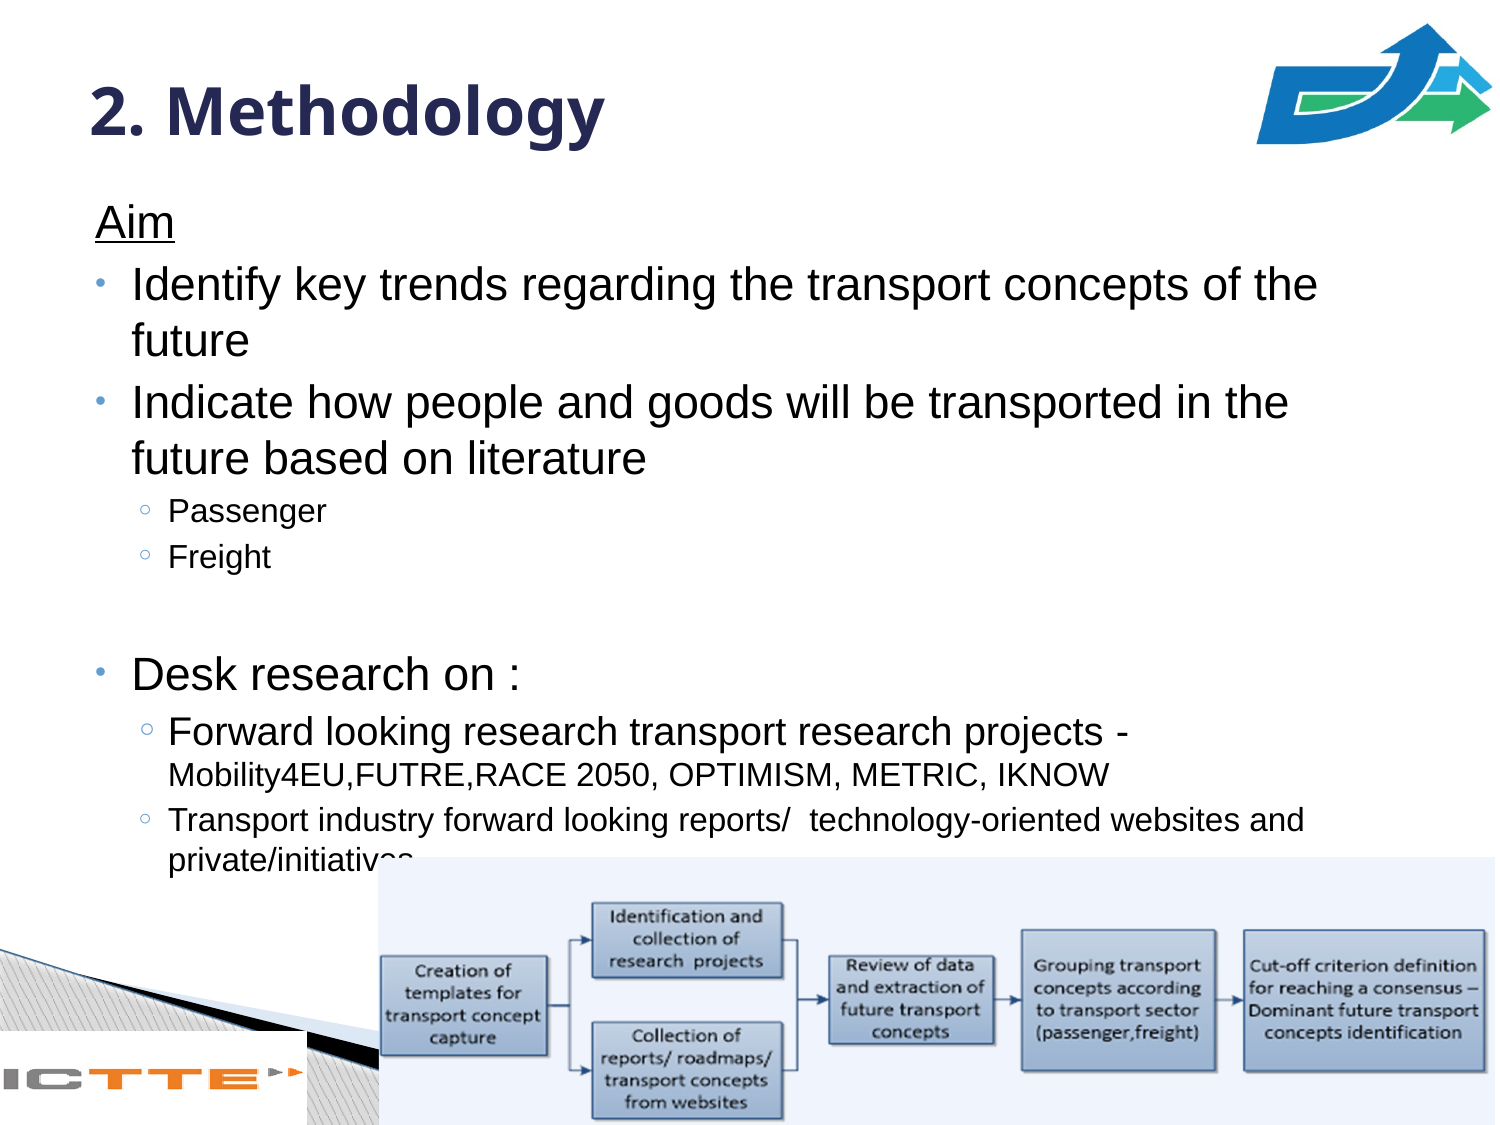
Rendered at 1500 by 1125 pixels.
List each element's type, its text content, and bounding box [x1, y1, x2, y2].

picture [378, 857, 1495, 1125]
title 2. Methodology [75, 45, 1199, 173]
list Aim Identify key trends regarding the transport concepts of the future Indicate how people and goods will be transported in the future based on literature Passenger Freight Desk research on : Forward looking research transport research projects -Mobility4EU,FUTRE,RACE 2050, OPTIMISM, METRIC, IKNOW Transport industry forward looking reports/ technology-oriented websites and private/initiatives [64, 184, 1341, 894]
picture [0, 1031, 307, 1125]
picture [1246, 0, 1500, 173]
